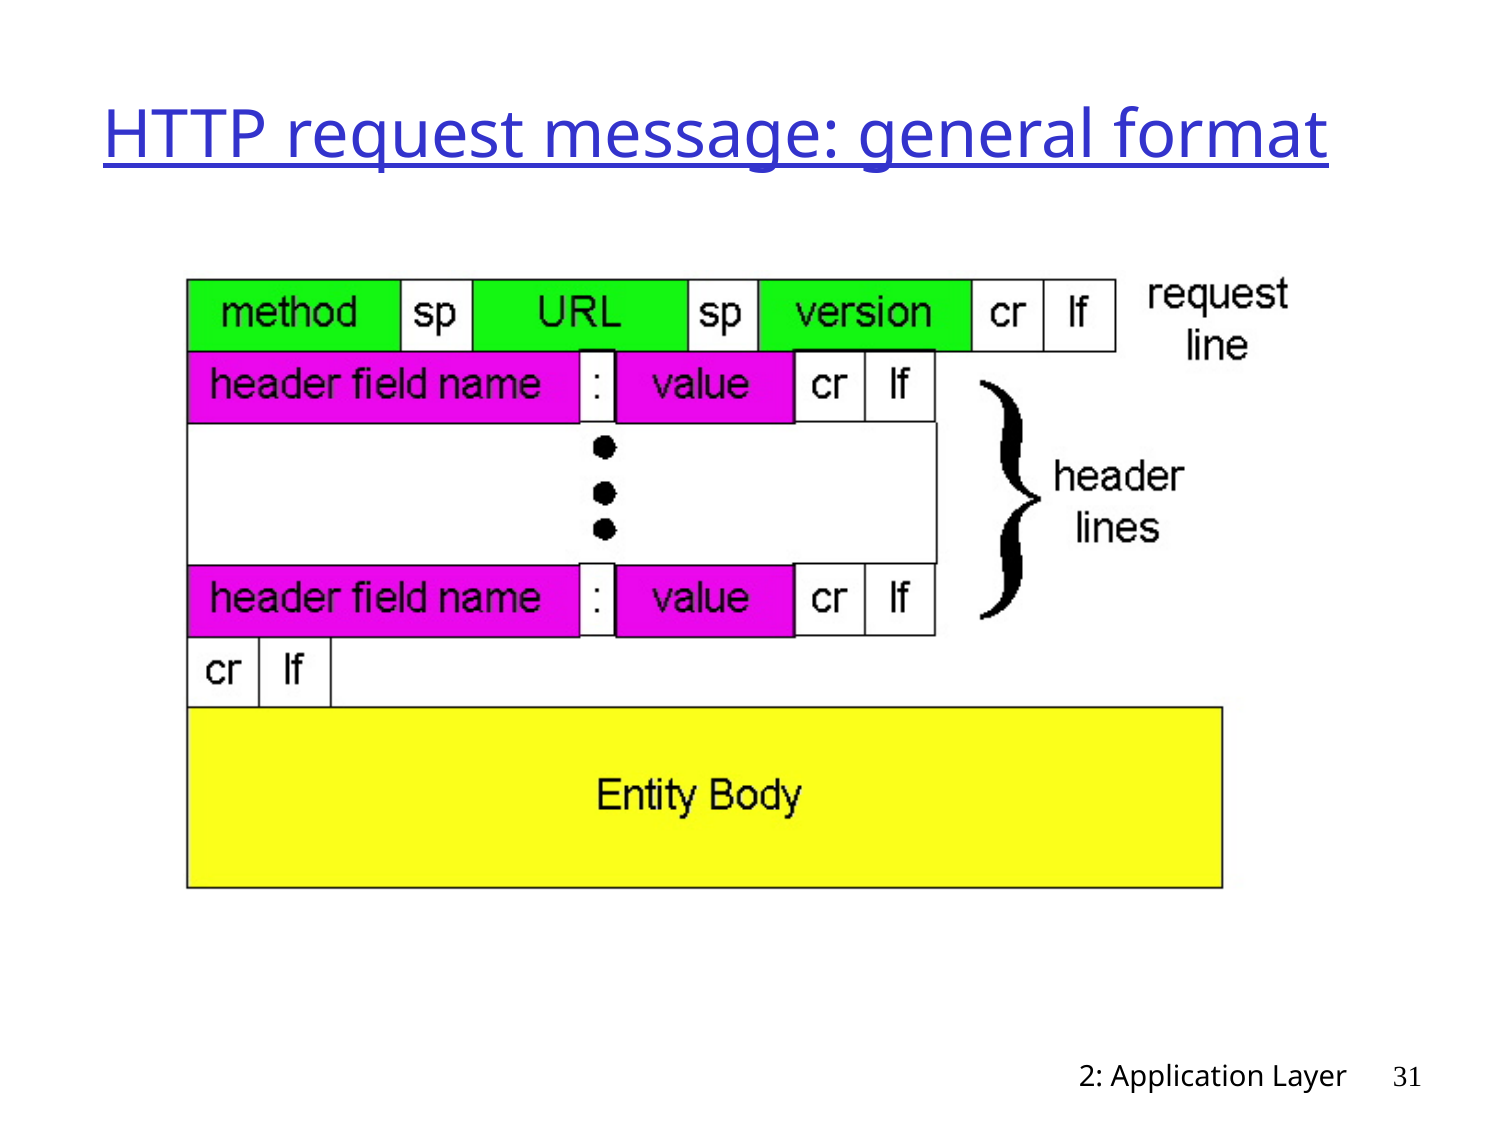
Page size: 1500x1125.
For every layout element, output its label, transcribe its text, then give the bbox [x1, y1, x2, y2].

footer 2: Application Layer [887, 1049, 1362, 1125]
title HTTP request message: general format [87, 37, 1363, 226]
slide_number 31 [1362, 1049, 1438, 1125]
picture [183, 270, 1417, 891]
